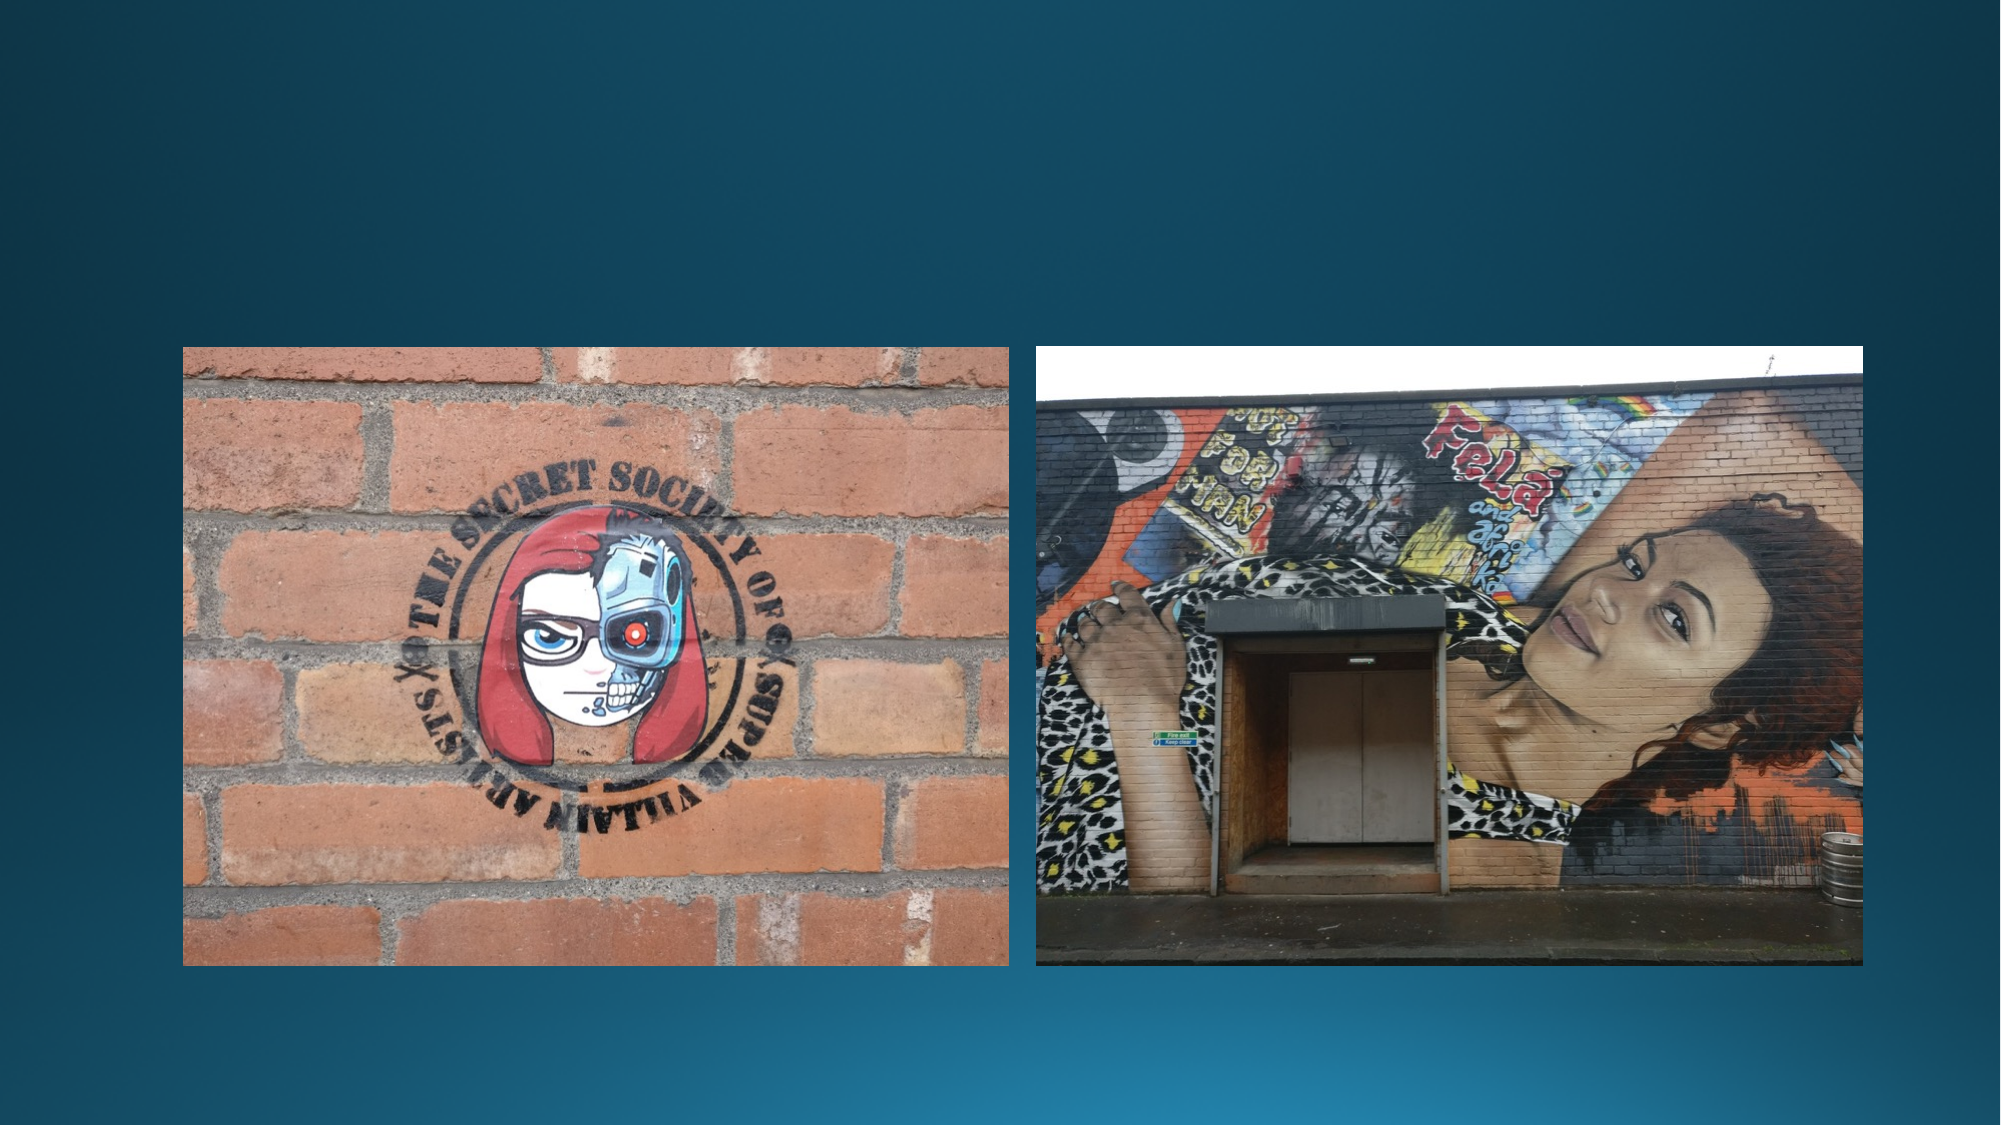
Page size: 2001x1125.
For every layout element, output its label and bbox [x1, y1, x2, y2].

picture [0, 0, 2001, 1125]
list [1036, 346, 1863, 966]
list [183, 347, 1009, 966]
